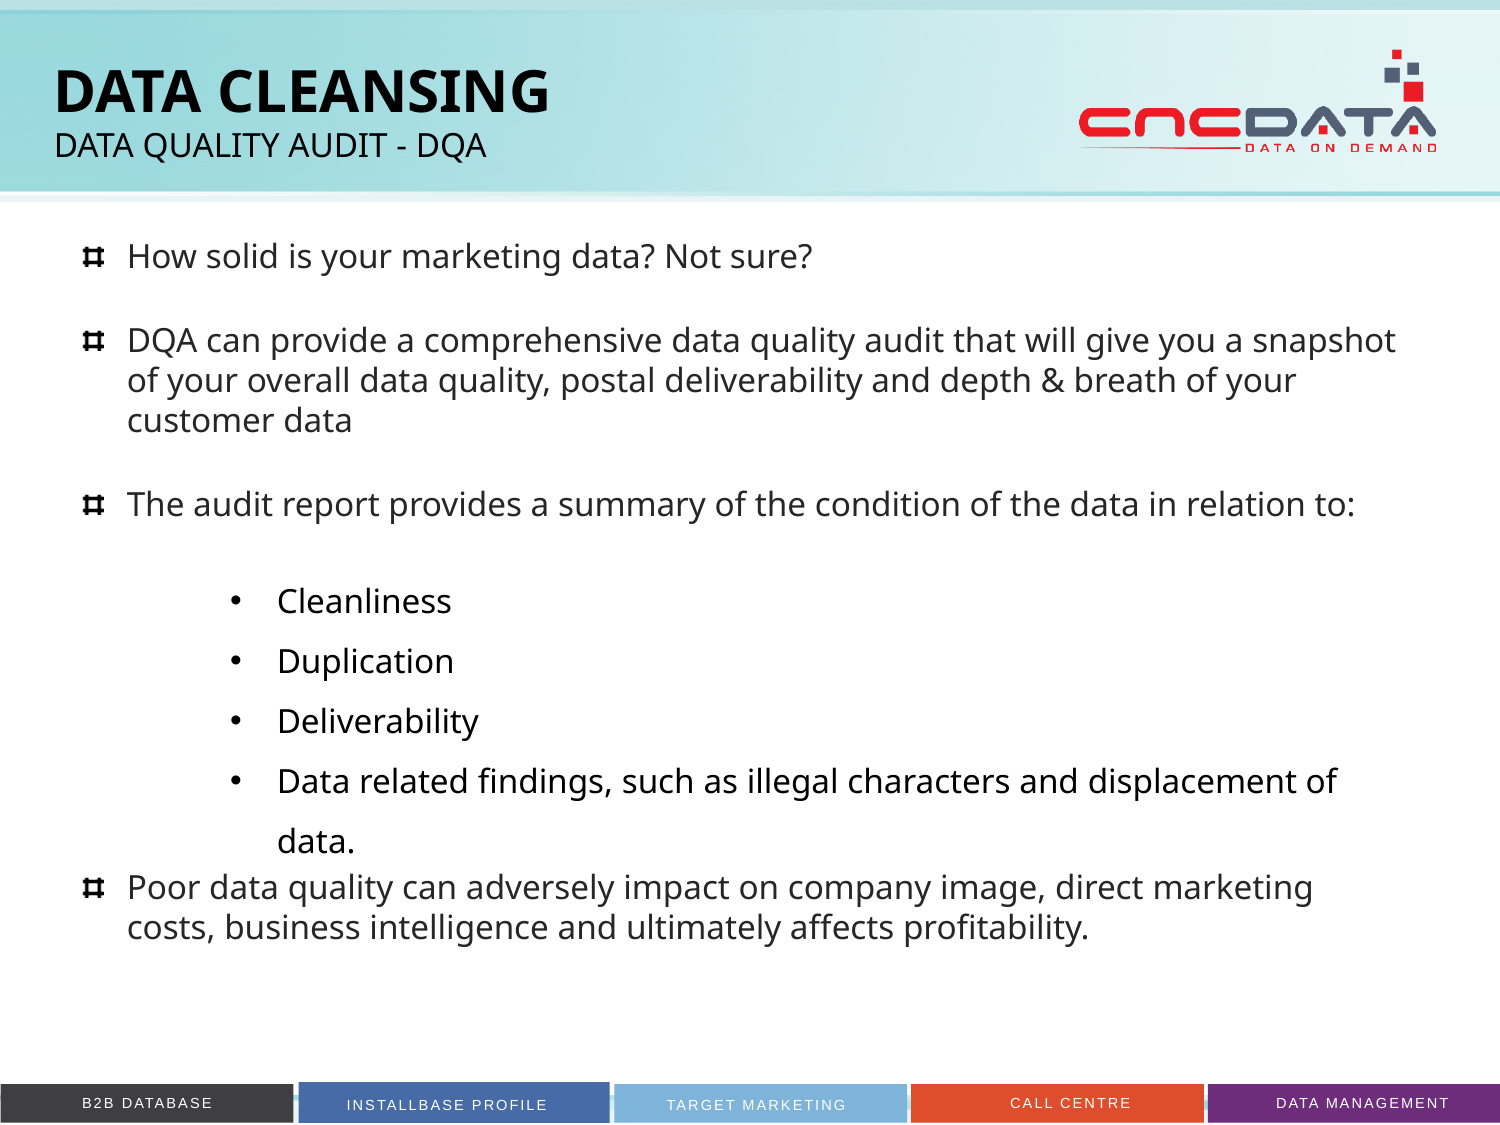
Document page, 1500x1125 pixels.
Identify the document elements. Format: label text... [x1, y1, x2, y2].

title DATA CLEANSING data quality audit - dqa [38, 26, 1161, 192]
picture [610, 1095, 614, 1123]
picture [79, 243, 104, 267]
picture [294, 1095, 298, 1123]
picture [79, 327, 104, 351]
text_box How solid is your marketing data? Not sure? DQA can provide a comprehensive data quality audit that will give you a snapshot of your overall data quality, postal deliverability and depth & breath of your customer data The audit report provides a summary of the condition of the data in relation to: Cleanliness Duplication Deliverability Data related findings, such as illegal characters and displacement of data. Poor data quality can adversely impact on company image, direct marketing costs, business intelligence and ultimately affects profitability. [64, 227, 1416, 1075]
picture [0, 0, 1500, 202]
picture [79, 491, 104, 515]
picture [79, 874, 104, 898]
